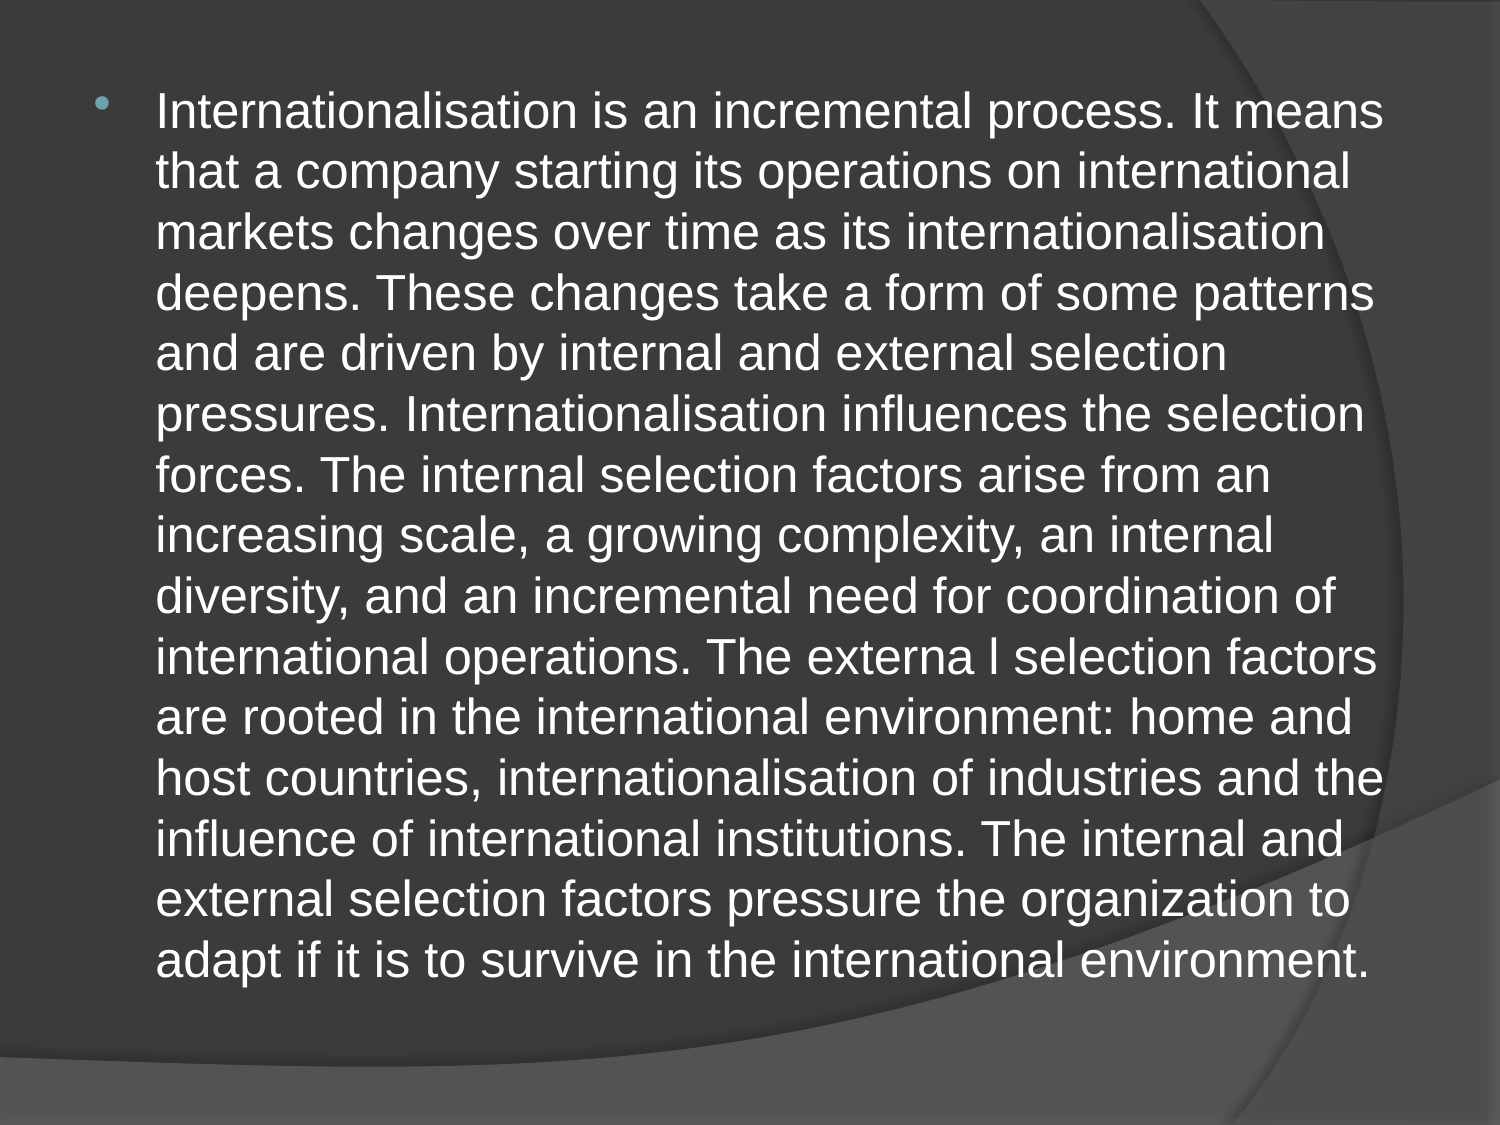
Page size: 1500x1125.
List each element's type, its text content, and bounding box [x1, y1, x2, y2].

list Internationalisation is an incremental process. It means that a company starting its operations on international markets changes over time as its internationalisation deepens. These changes take a form of some patterns and are driven by internal and external selection pressures. Internationalisation influences the selection forces. The internal selection factors arise from an increasing scale, a growing complexity, an internal diversity, and an incremental need for coordination of international operations. The externa l selection factors are rooted in the international environment: home and host countries, internationalisation of industries and the influence of international institutions. The internal and external selection factors pressure the organization to adapt if it is to survive in the international environment. [75, 70, 1418, 1067]
